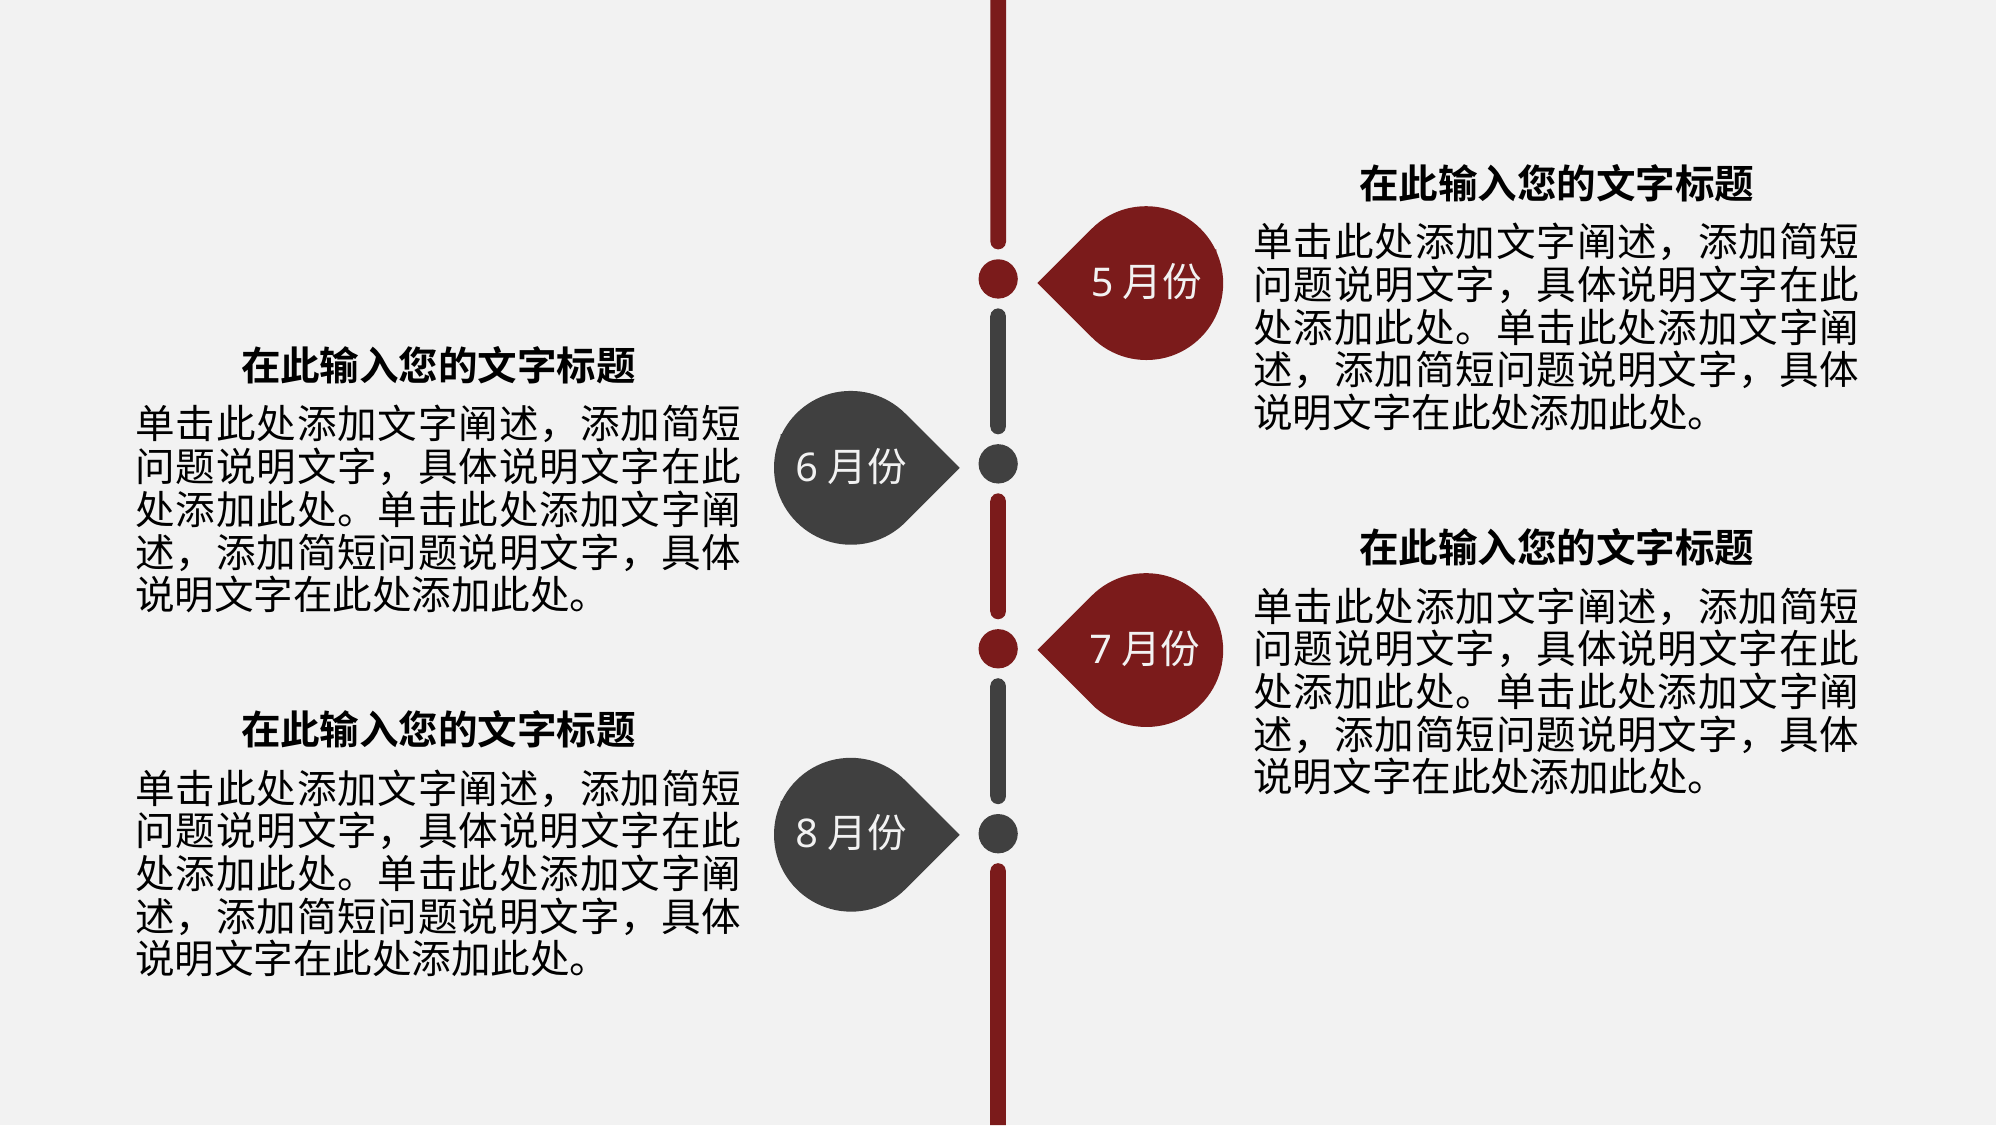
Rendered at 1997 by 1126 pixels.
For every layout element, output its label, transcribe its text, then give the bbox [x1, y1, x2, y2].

text_box 在此输入您的文字标题 单击此处添加文字阐述，添加简短问题说明文字，具体说明文字在此处添加此处。单击此处添加文字阐述，添加简短问题说明文字，具体说明文字在此处添加此处。 [1233, 194, 1880, 386]
text_box 在此输入您的文字标题 单击此处添加文字阐述，添加简短问题说明文字，具体说明文字在此处添加此处。单击此处添加文字阐述，添加简短问题说明文字，具体说明文字在此处添加此处。 [115, 741, 762, 932]
text_box [976, 257, 1020, 301]
text_box [988, 306, 1009, 437]
text_box [976, 627, 1020, 671]
text_box 在此输入您的文字标题 单击此处添加文字阐述，添加简短问题说明文字，具体说明文字在此处添加此处。单击此处添加文字阐述，添加简短问题说明文字，具体说明文字在此处添加此处。 [1233, 559, 1880, 750]
text_box [976, 442, 1020, 486]
text_box 在此输入您的文字标题 单击此处添加文字阐述，添加简短问题说明文字，具体说明文字在此处添加此处。单击此处添加文字阐述，添加简短问题说明文字，具体说明文字在此处添加此处。 [115, 376, 762, 568]
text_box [1069, 572, 1224, 728]
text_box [773, 390, 928, 545]
text_box [976, 811, 1020, 856]
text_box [773, 757, 928, 912]
text_box [988, 491, 1009, 622]
text_box [988, 676, 1009, 807]
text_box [1069, 205, 1224, 361]
text_box [988, 861, 1009, 1126]
text_box [988, 0, 1009, 252]
